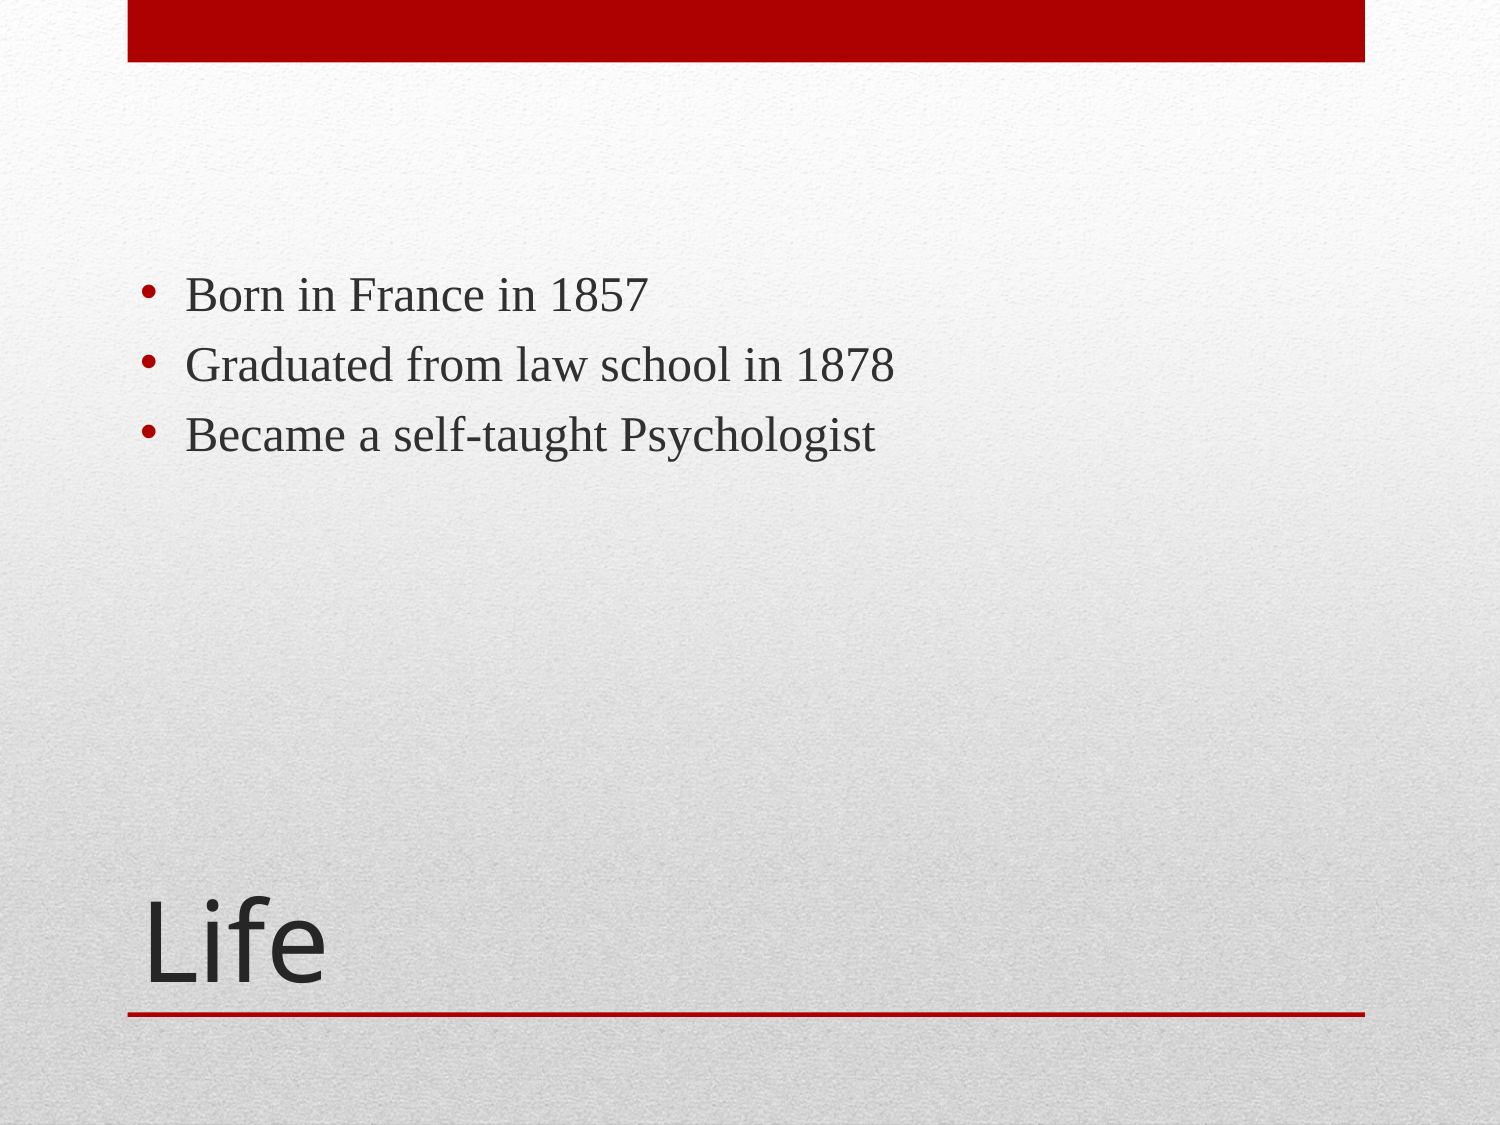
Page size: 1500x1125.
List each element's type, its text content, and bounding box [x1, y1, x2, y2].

list Born in France in 1857 Graduated from law school in 1878 Became a self-taught Psychologist [125, 112, 1363, 750]
title Life [125, 750, 1238, 1013]
